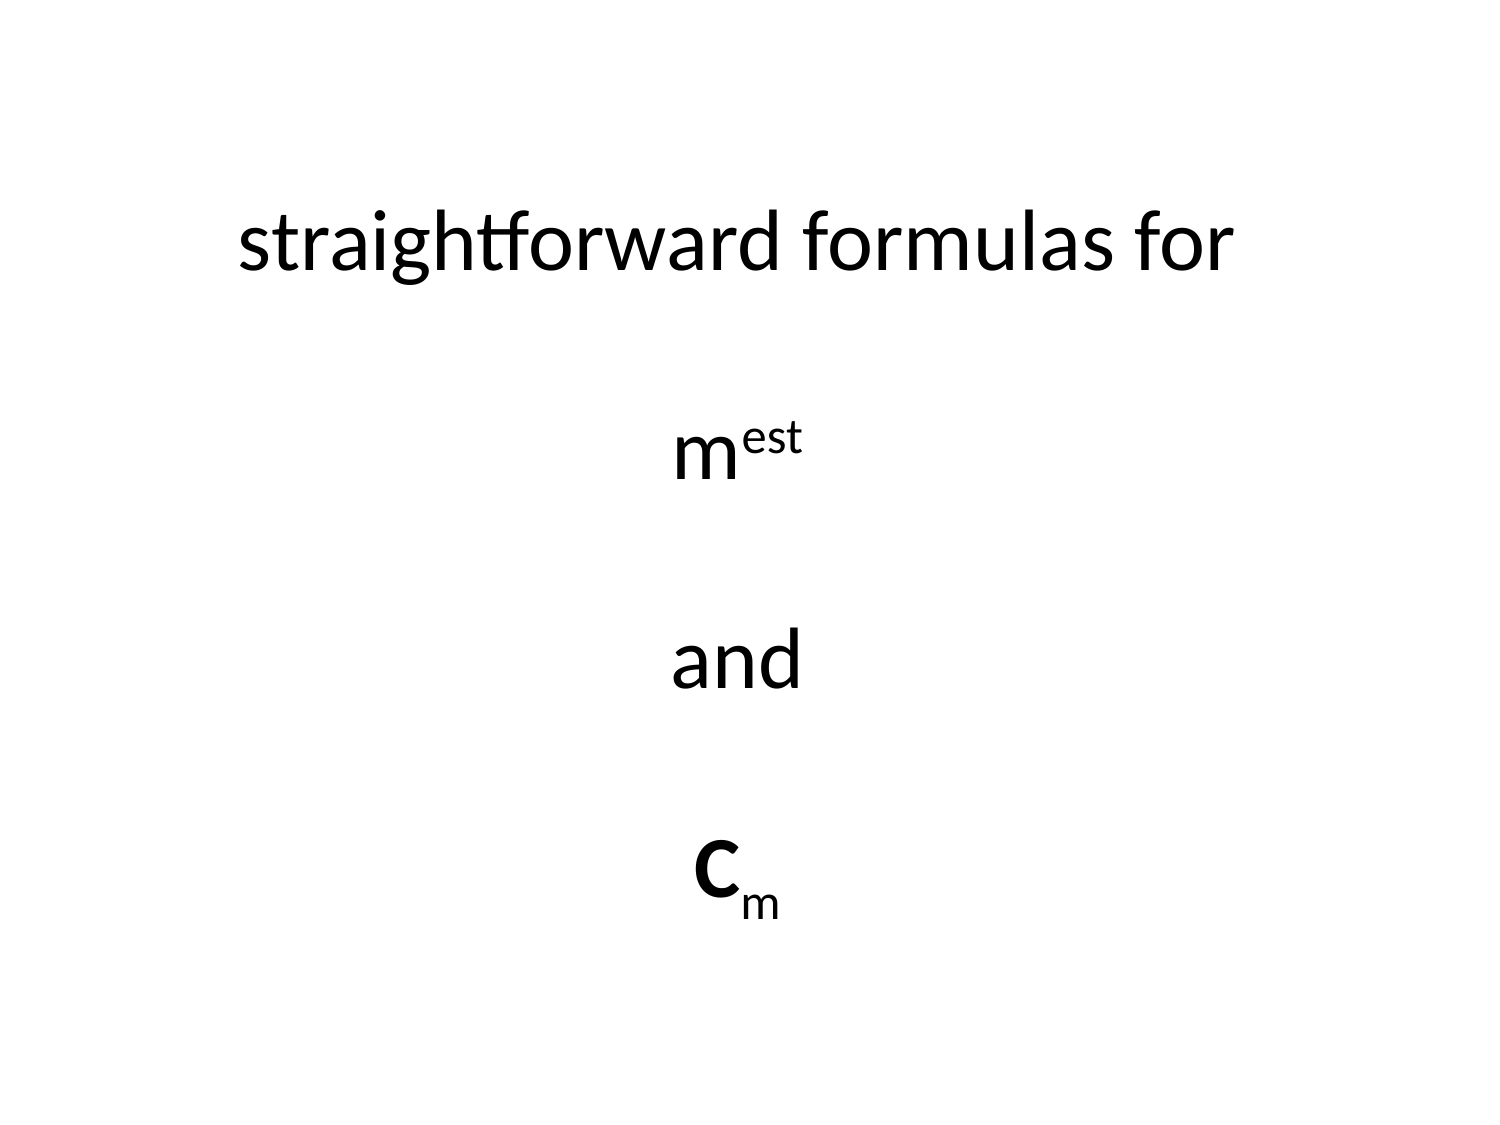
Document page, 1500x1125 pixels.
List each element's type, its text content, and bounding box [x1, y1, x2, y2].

title straightforward formulas for mest and Cm [99, 174, 1375, 938]
